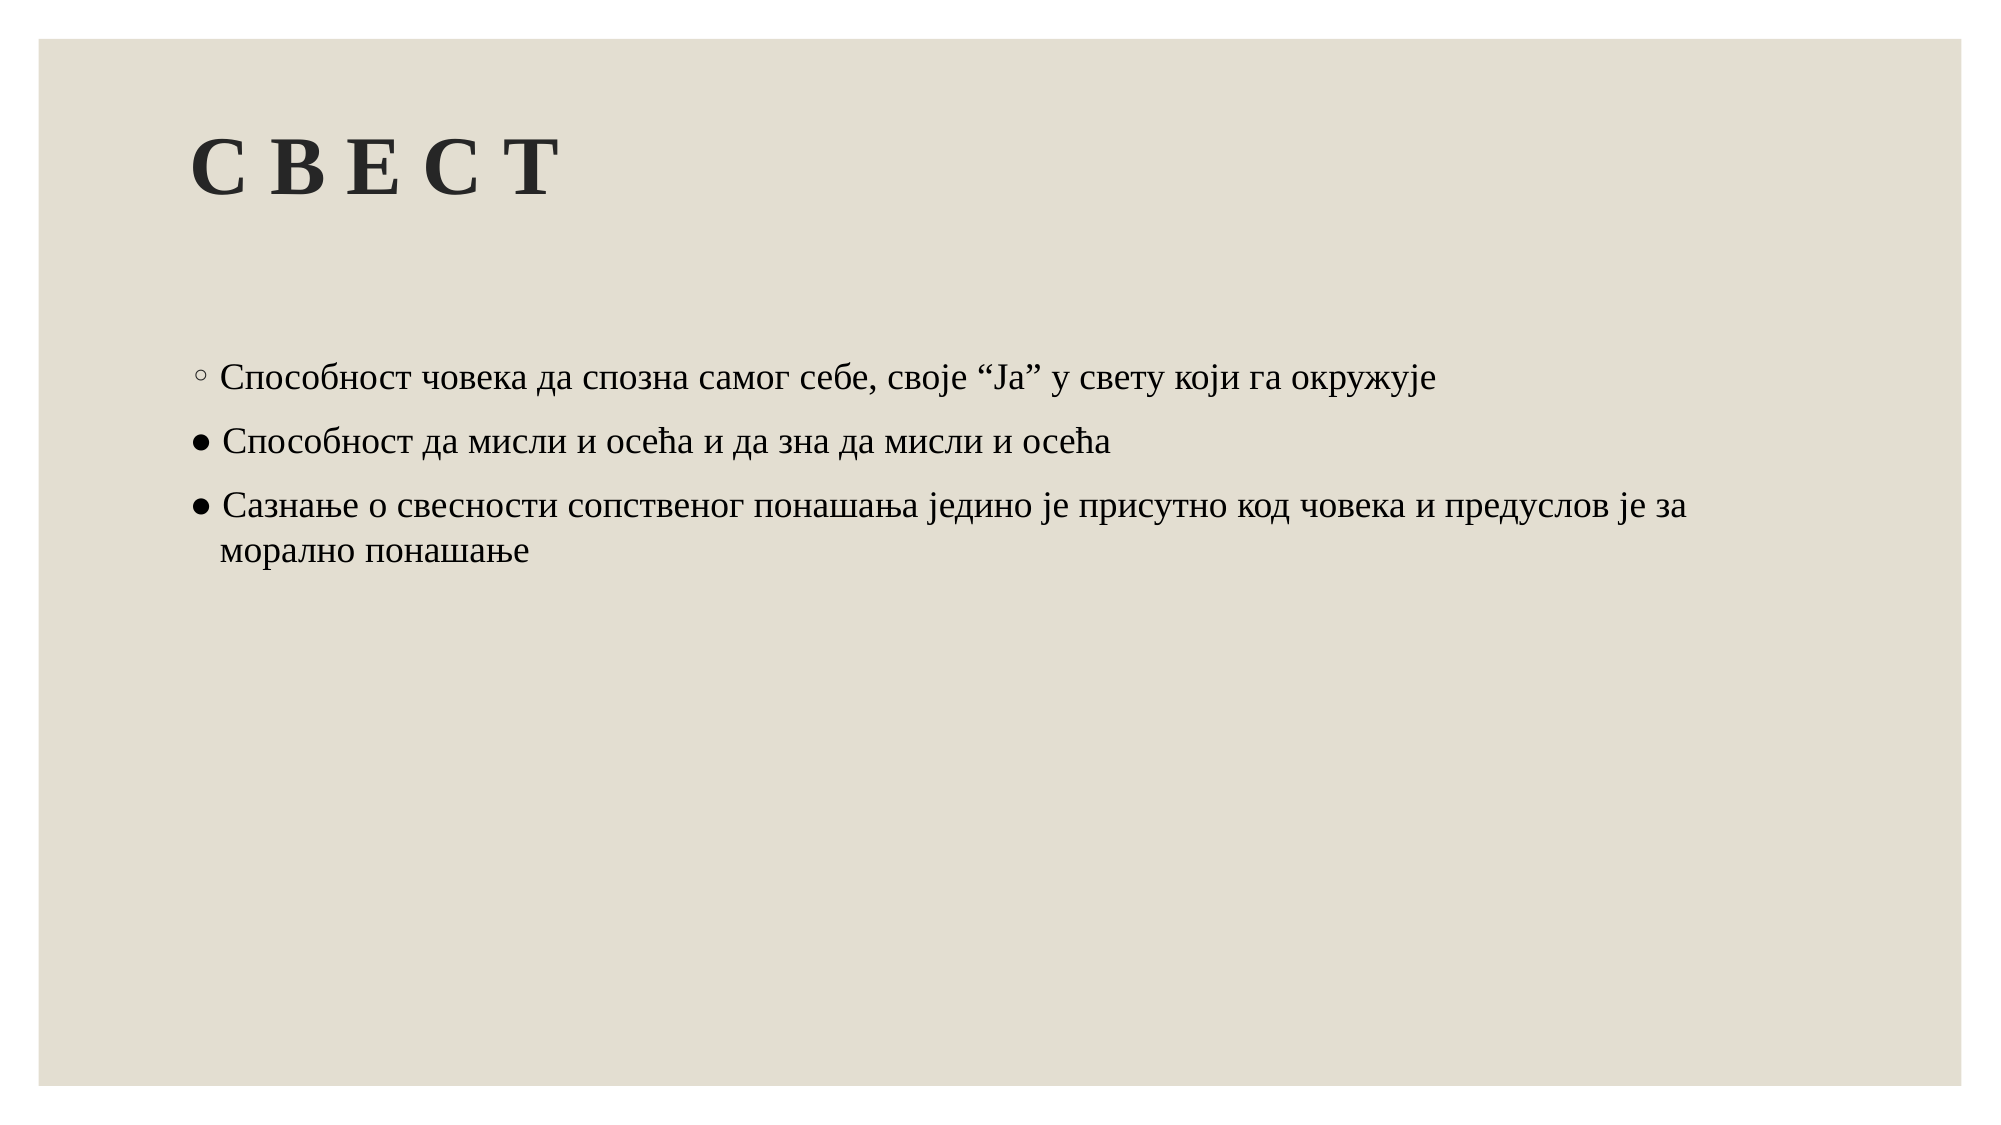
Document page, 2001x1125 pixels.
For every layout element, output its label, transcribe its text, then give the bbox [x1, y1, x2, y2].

list Способност човека да спозна самог себе, своје “Ја” у свету који га окружује ● Способнoст да мисли и oсећa и да зна да мисли и осећа ● Сазнaње о свесности сопственог понашања једино је присутно код човека и предуслов је за морално понашање [174, 345, 1825, 990]
title С В Е С Т [174, 105, 1825, 331]
